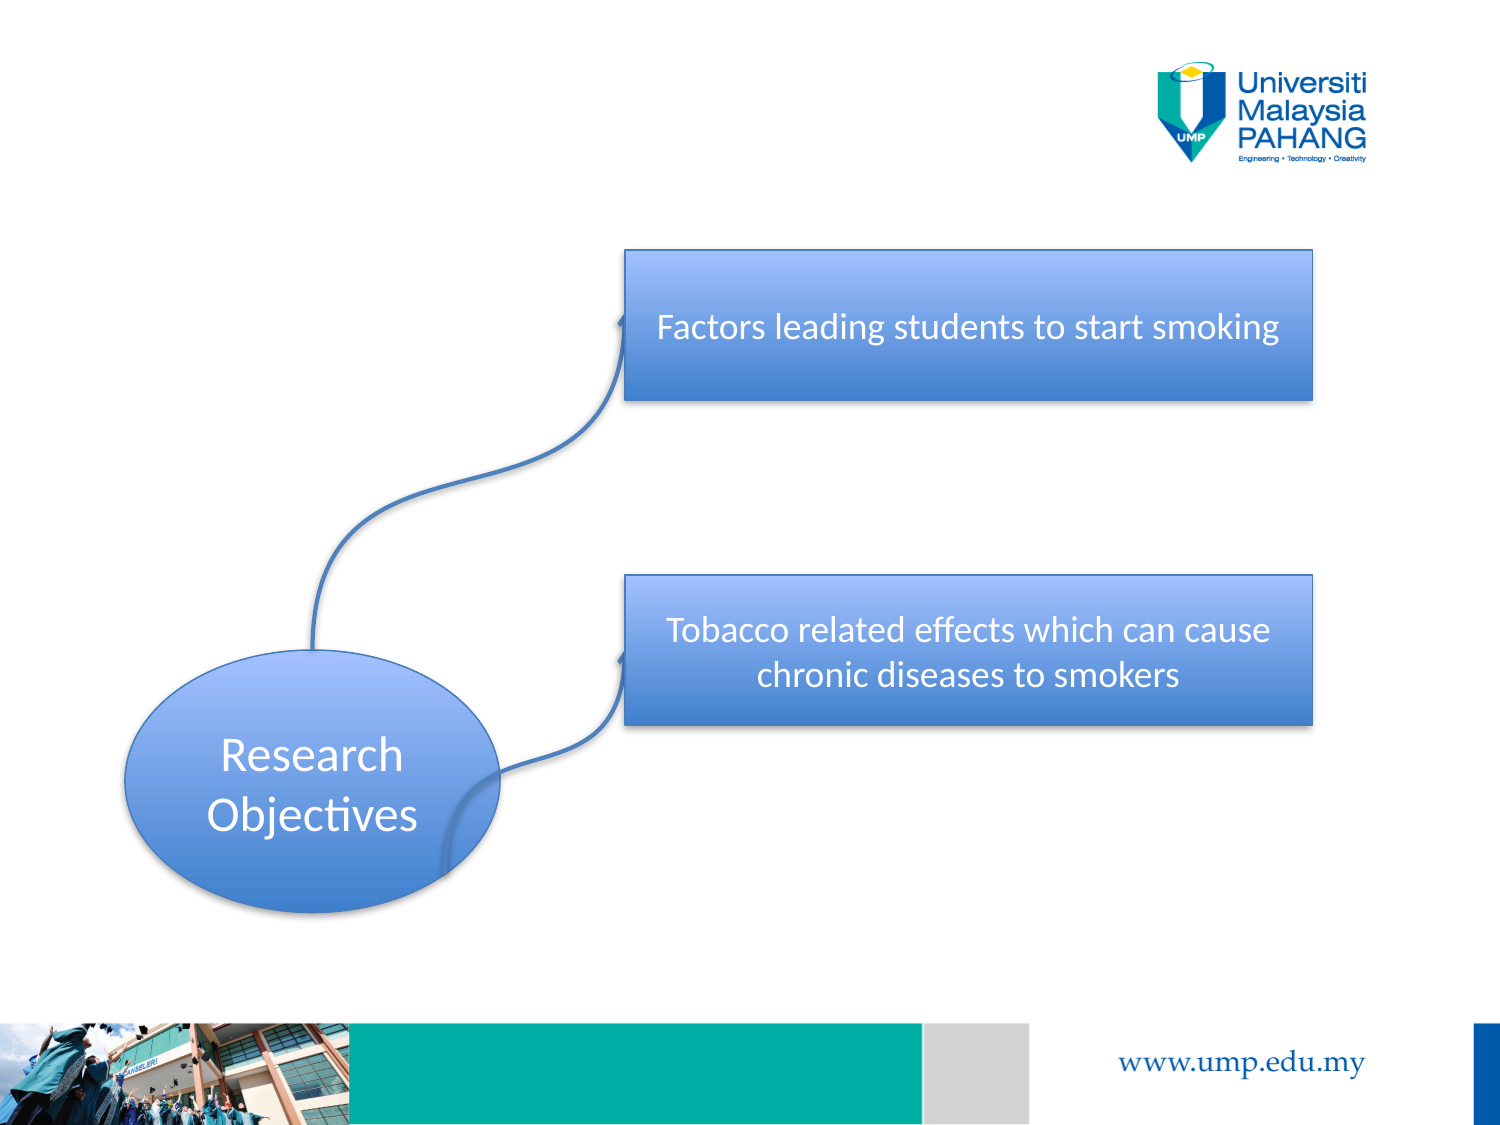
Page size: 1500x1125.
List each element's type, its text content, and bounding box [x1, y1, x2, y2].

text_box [299, 324, 638, 638]
text_box Research Objectives [124, 649, 440, 914]
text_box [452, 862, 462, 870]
text_box Tobacco related effects which can cause chronic diseases to smokers [624, 574, 1313, 726]
picture [0, 0, 1500, 1125]
text_box Factors leading students to start smoking [624, 249, 1313, 401]
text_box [422, 671, 648, 853]
